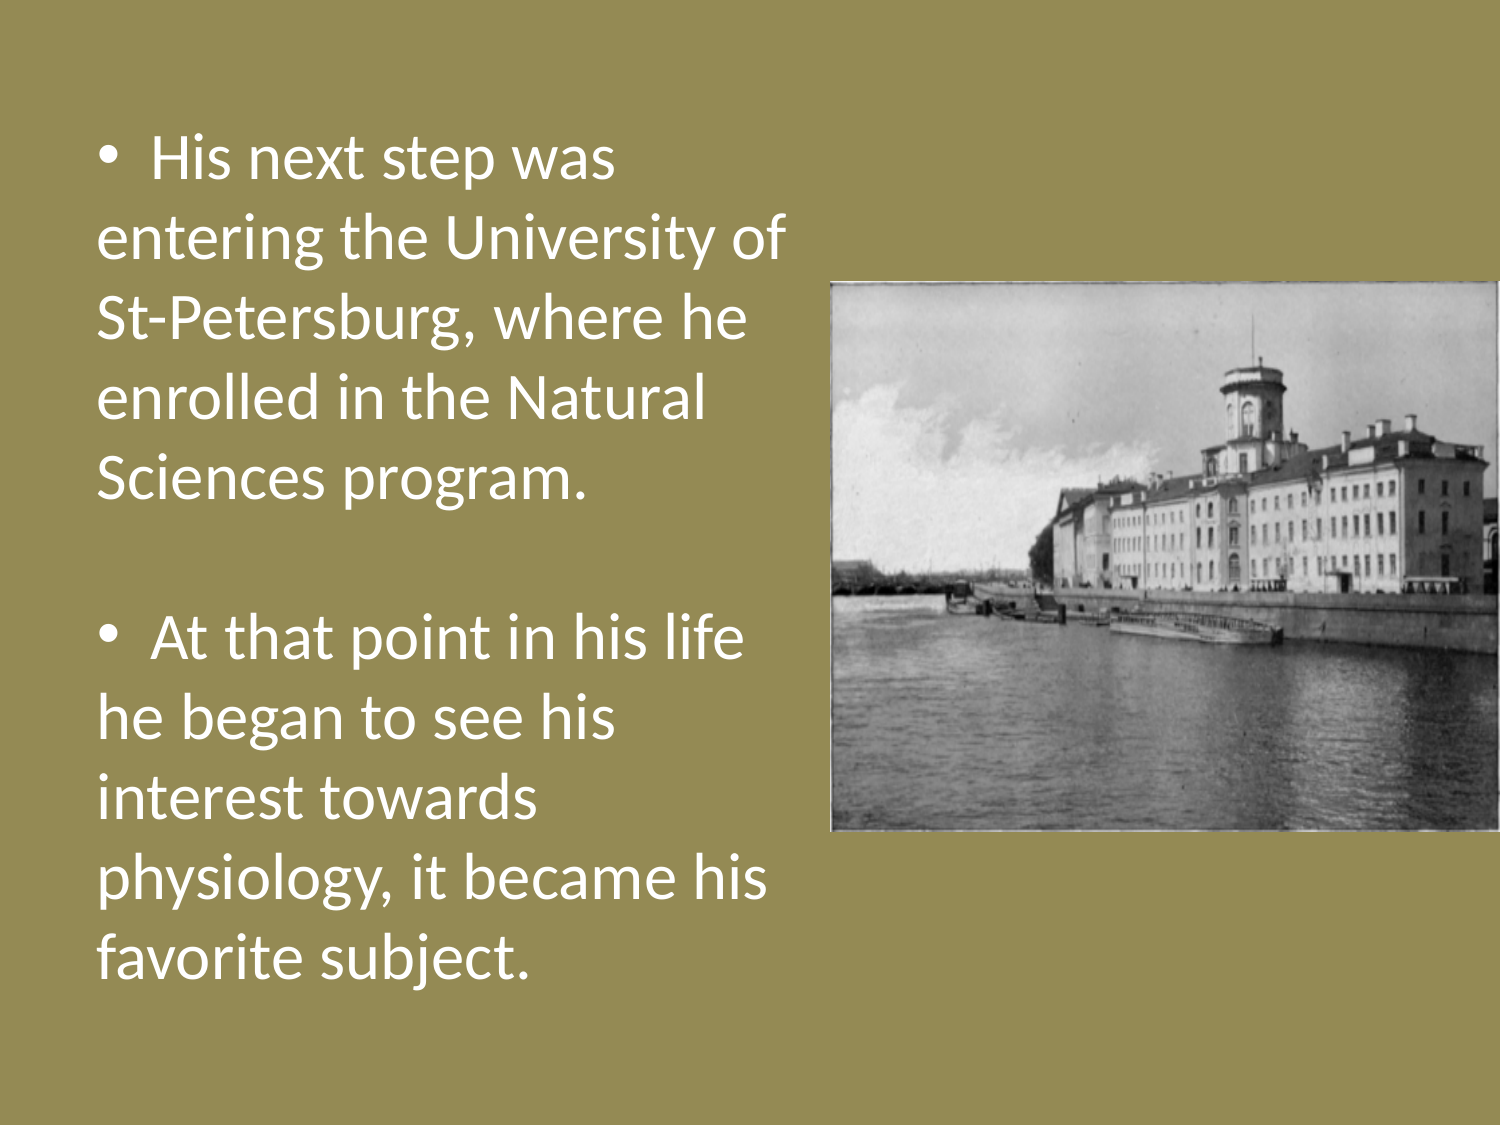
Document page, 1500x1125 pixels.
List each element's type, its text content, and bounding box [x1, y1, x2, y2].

text_box His next step was entering the University of St-Petersburg, where he enrolled in the Natural Sciences program. At that point in his life he began to see his interest towards physiology, it became his favorite subject. [82, 105, 844, 1125]
picture [830, 280, 1500, 833]
